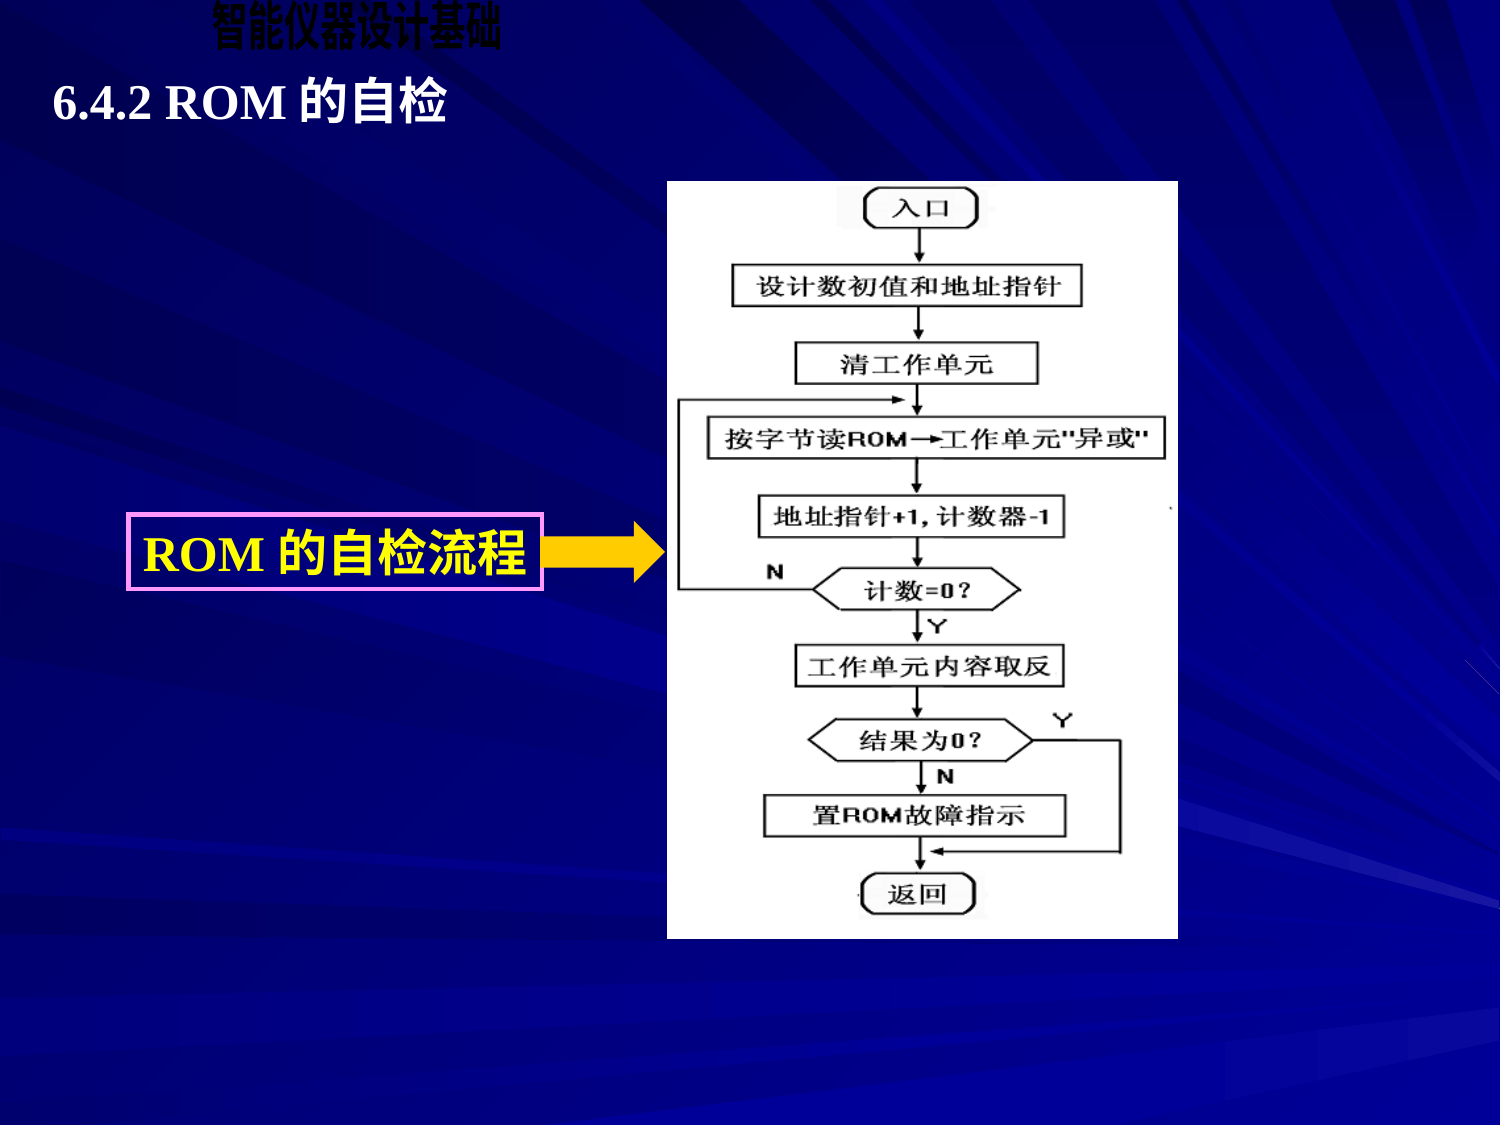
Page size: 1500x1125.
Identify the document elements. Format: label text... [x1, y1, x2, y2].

text_box 6.4.2 ROM的自检 [37, 62, 592, 138]
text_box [667, 181, 1178, 939]
text_box [540, 520, 666, 584]
text_box ROM的自检流程 [128, 514, 542, 589]
